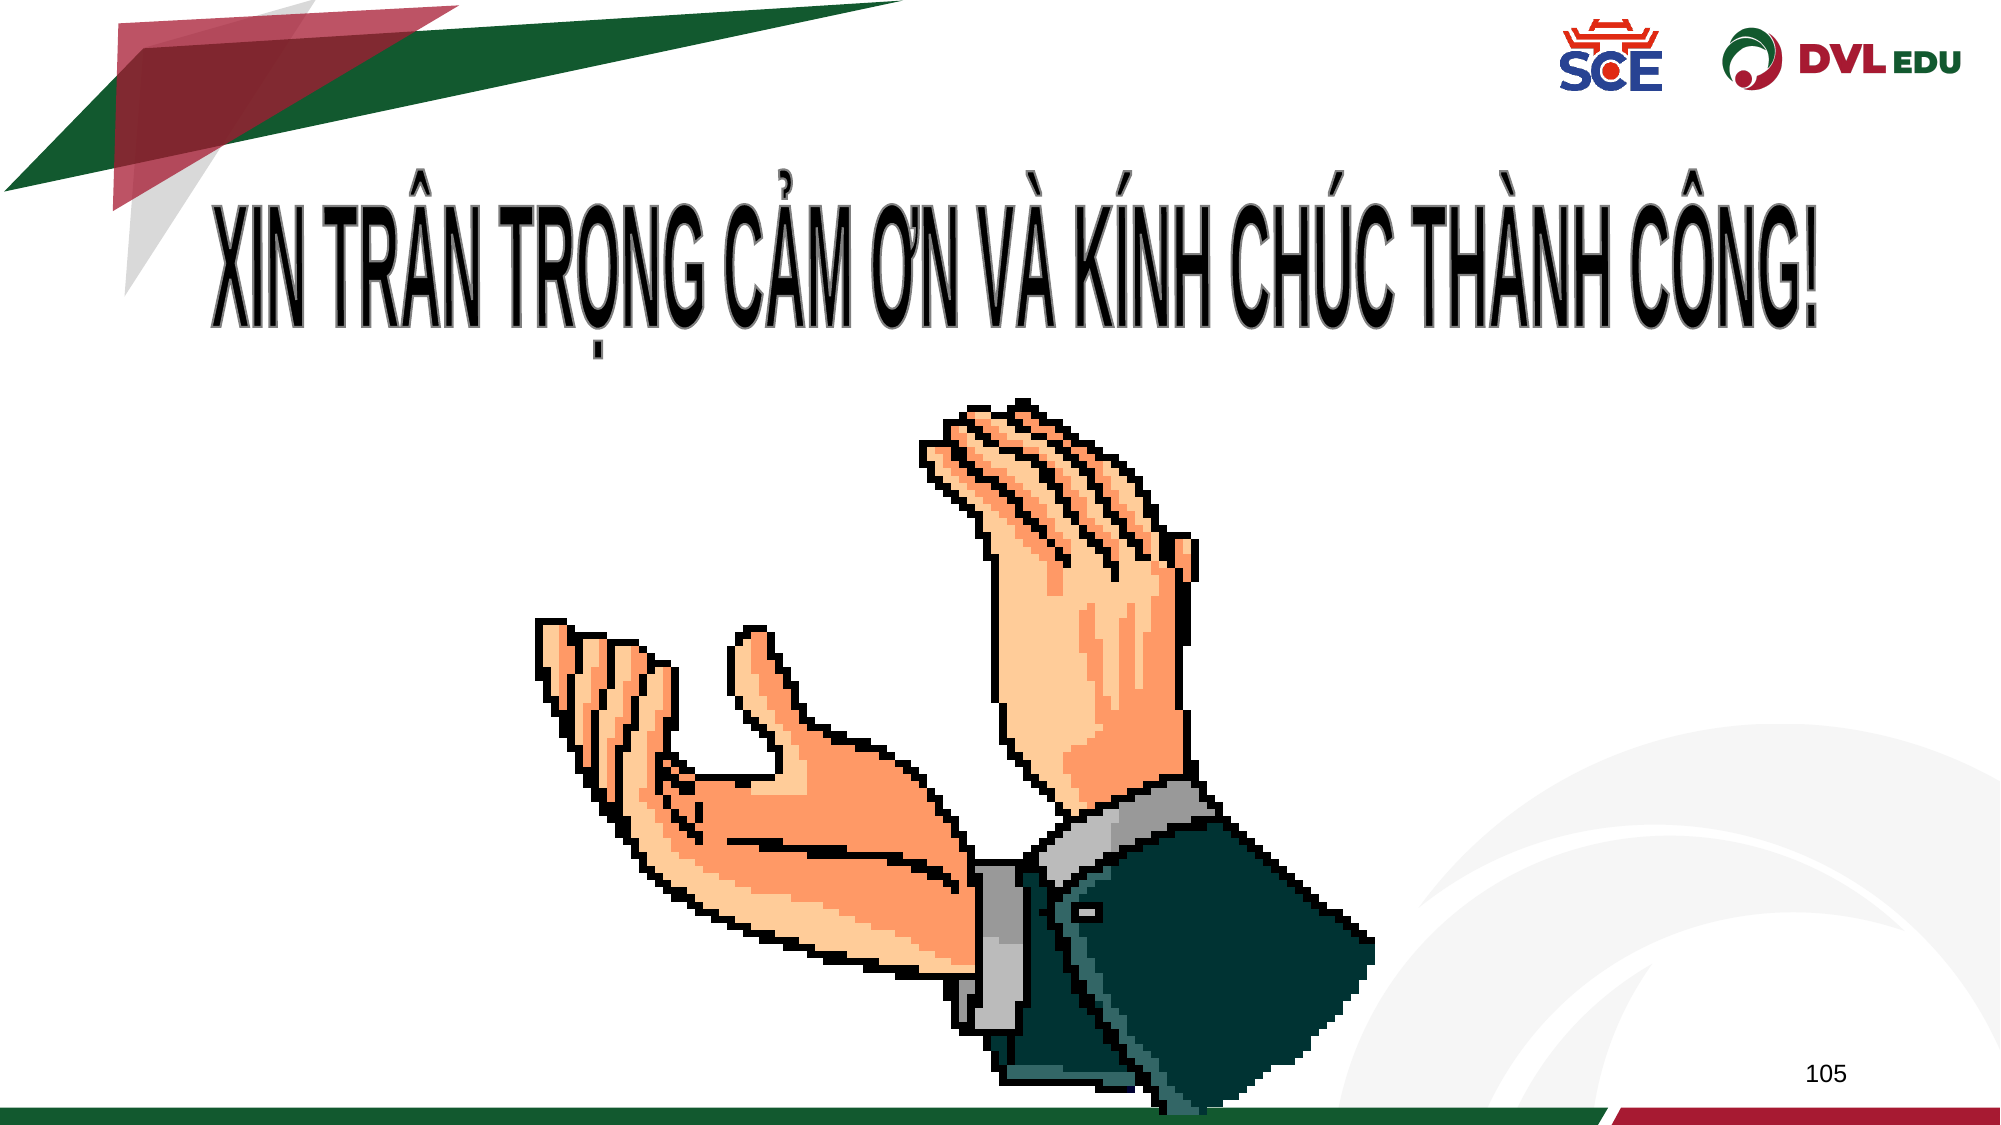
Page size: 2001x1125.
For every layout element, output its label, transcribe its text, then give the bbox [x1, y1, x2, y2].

text_box XIN TRÂN TRỌNG CẢM ƠN VÀ KÍNH CHÚC THÀNH CÔNG! [1532, 204, 1569, 328]
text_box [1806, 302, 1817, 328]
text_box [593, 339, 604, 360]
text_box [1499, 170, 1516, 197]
text_box XIN TRÂN TRỌNG CẢM ƠN VÀ KÍNH CHÚC THÀNH CÔNG! [1630, 203, 1671, 330]
text_box XIN TRÂN TRỌNG CẢM ƠN VÀ KÍNH CHÚC THÀNH CÔNG! [808, 204, 852, 328]
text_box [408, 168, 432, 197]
text_box XIN TRÂN TRỌNG CẢM ƠN VÀ KÍNH CHÚC THÀNH CÔNG! [1671, 203, 1714, 330]
text_box XIN TRÂN TRỌNG CẢM ƠN VÀ KÍNH CHÚC THÀNH CÔNG! [1805, 204, 1817, 292]
text_box XIN TRÂN TRỌNG CẢM ƠN VÀ KÍNH CHÚC THÀNH CÔNG! [1230, 203, 1271, 330]
text_box XIN TRÂN TRỌNG CẢM ƠN VÀ KÍNH CHÚC THÀNH CÔNG! [1717, 204, 1755, 328]
picture [535, 398, 1375, 1115]
text_box XIN TRÂN TRỌNG CẢM ƠN VÀ KÍNH CHÚC THÀNH CÔNG! [1314, 204, 1352, 330]
text_box XIN TRÂN TRỌNG CẢM ƠN VÀ KÍNH CHÚC THÀNH CÔNG! [1132, 204, 1169, 328]
picture [1722, 27, 1961, 91]
text_box XIN TRÂN TRỌNG CẢM ƠN VÀ KÍNH CHÚC THÀNH CÔNG! [268, 204, 305, 328]
text_box XIN TRÂN TRỌNG CẢM ƠN VÀ KÍNH CHÚC THÀNH CÔNG! [1449, 204, 1486, 328]
text_box XIN TRÂN TRỌNG CẢM ƠN VÀ KÍNH CHÚC THÀNH CÔNG! [443, 204, 481, 328]
text_box XIN TRÂN TRỌNG CẢM ƠN VÀ KÍNH CHÚC THÀNH CÔNG! [536, 204, 576, 328]
text_box XIN TRÂN TRỌNG CẢM ƠN VÀ KÍNH CHÚC THÀNH CÔNG! [1758, 203, 1800, 330]
text_box XIN TRÂN TRỌNG CẢM ƠN VÀ KÍNH CHÚC THÀNH CÔNG! [975, 205, 1016, 328]
text_box XIN TRÂN TRỌNG CẢM ƠN VÀ KÍNH CHÚC THÀNH CÔNG! [1075, 204, 1128, 328]
text_box 105 [1412, 1042, 1863, 1103]
text_box XIN TRÂN TRỌNG CẢM ƠN VÀ KÍNH CHÚC THÀNH CÔNG! [498, 204, 535, 328]
picture [1559, 19, 1667, 91]
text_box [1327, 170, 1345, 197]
text_box XIN TRÂN TRỌNG CẢM ƠN VÀ KÍNH CHÚC THÀNH CÔNG! [1355, 203, 1396, 330]
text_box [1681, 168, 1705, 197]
text_box XIN TRÂN TRỌNG CẢM ƠN VÀ KÍNH CHÚC THÀNH CÔNG! [724, 203, 764, 330]
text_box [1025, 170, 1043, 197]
text_box XIN TRÂN TRỌNG CẢM ƠN VÀ KÍNH CHÚC THÀNH CÔNG! [1273, 204, 1310, 328]
text_box XIN TRÂN TRỌNG CẢM ƠN VÀ KÍNH CHÚC THÀNH CÔNG! [623, 204, 660, 328]
text_box XIN TRÂN TRỌNG CẢM ƠN VÀ KÍNH CHÚC THÀNH CÔNG! [210, 204, 251, 328]
text_box XIN TRÂN TRỌNG CẢM ƠN VÀ KÍNH CHÚC THÀNH CÔNG! [360, 204, 442, 328]
text_box XIN TRÂN TRỌNG CẢM ƠN VÀ KÍNH CHÚC THÀNH CÔNG! [871, 203, 920, 330]
text_box XIN TRÂN TRỌNG CẢM ƠN VÀ KÍNH CHÚC THÀNH CÔNG! [576, 203, 619, 330]
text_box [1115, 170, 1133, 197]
text_box XIN TRÂN TRỌNG CẢM ƠN VÀ KÍNH CHÚC THÀNH CÔNG! [1488, 204, 1530, 328]
text_box XIN TRÂN TRỌNG CẢM ƠN VÀ KÍNH CHÚC THÀNH CÔNG! [1174, 204, 1211, 328]
text_box XIN TRÂN TRỌNG CẢM ƠN VÀ KÍNH CHÚC THÀNH CÔNG! [663, 203, 705, 330]
text_box XIN TRÂN TRỌNG CẢM ƠN VÀ KÍNH CHÚC THÀNH CÔNG! [921, 204, 958, 328]
text_box XIN TRÂN TRỌNG CẢM ƠN VÀ KÍNH CHÚC THÀNH CÔNG! [1410, 204, 1447, 328]
text_box XIN TRÂN TRỌNG CẢM ƠN VÀ KÍNH CHÚC THÀNH CÔNG! [1015, 204, 1057, 328]
text_box XIN TRÂN TRỌNG CẢM ƠN VÀ KÍNH CHÚC THÀNH CÔNG! [252, 204, 263, 328]
text_box XIN TRÂN TRỌNG CẢM ƠN VÀ KÍNH CHÚC THÀNH CÔNG! [764, 204, 806, 328]
text_box XIN TRÂN TRỌNG CẢM ƠN VÀ KÍNH CHÚC THÀNH CÔNG! [322, 204, 359, 328]
text_box XIN TRÂN TRỌNG CẢM ƠN VÀ KÍNH CHÚC THÀNH CÔNG! [1574, 204, 1611, 328]
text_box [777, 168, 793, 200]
